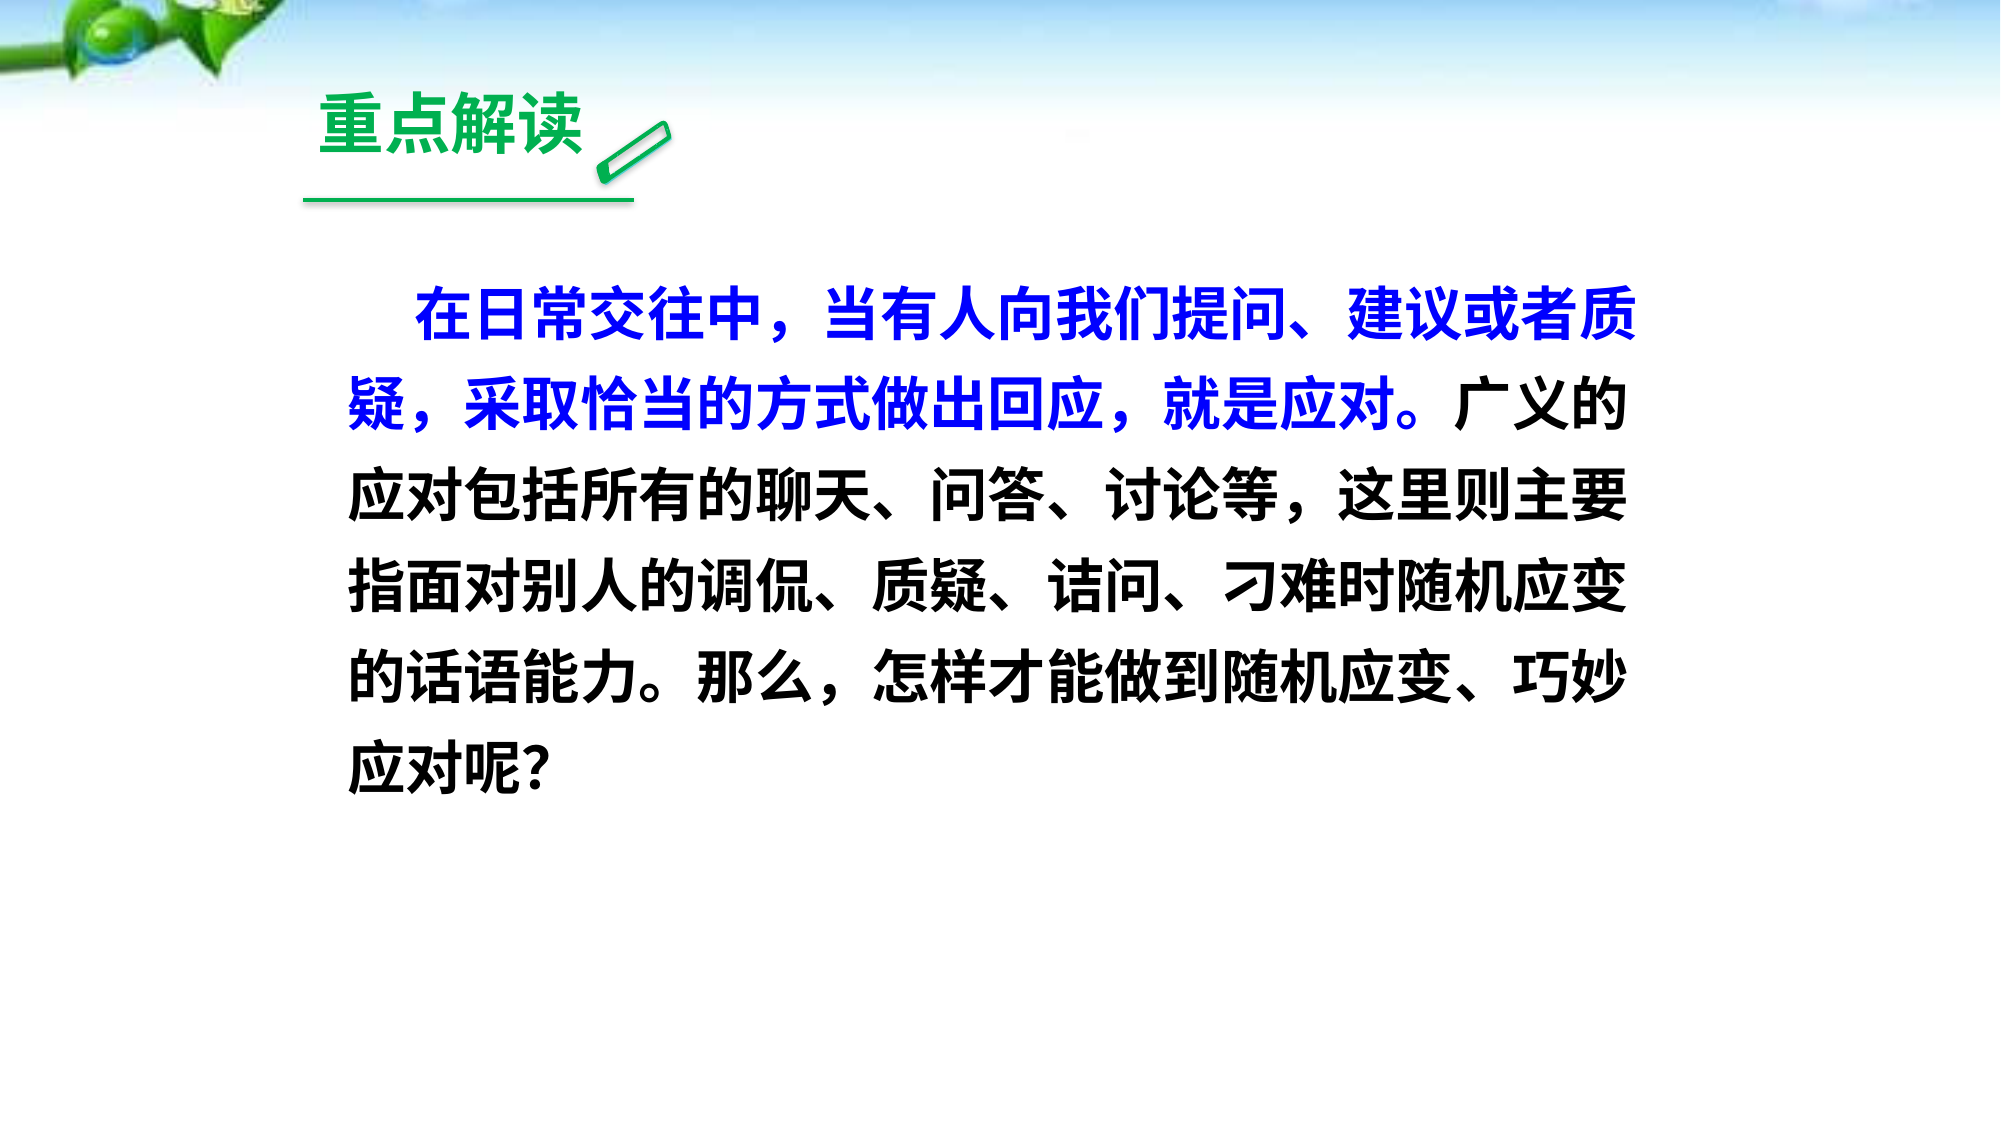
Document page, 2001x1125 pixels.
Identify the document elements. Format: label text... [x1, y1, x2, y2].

text_box 在日常交往中，当有人向我们提问、建议或者质疑，采取恰当的方式做出回应，就是应对。广义的应对包括所有的聊天、问答、讨论等，这里则主要指面对别人的调侃、质疑、诘问、刁难时随机应变的话语能力。那么，怎样才能做到随机应变、巧妙应对呢？ [332, 248, 1668, 809]
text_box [302, 73, 673, 201]
picture [0, 0, 2001, 1125]
